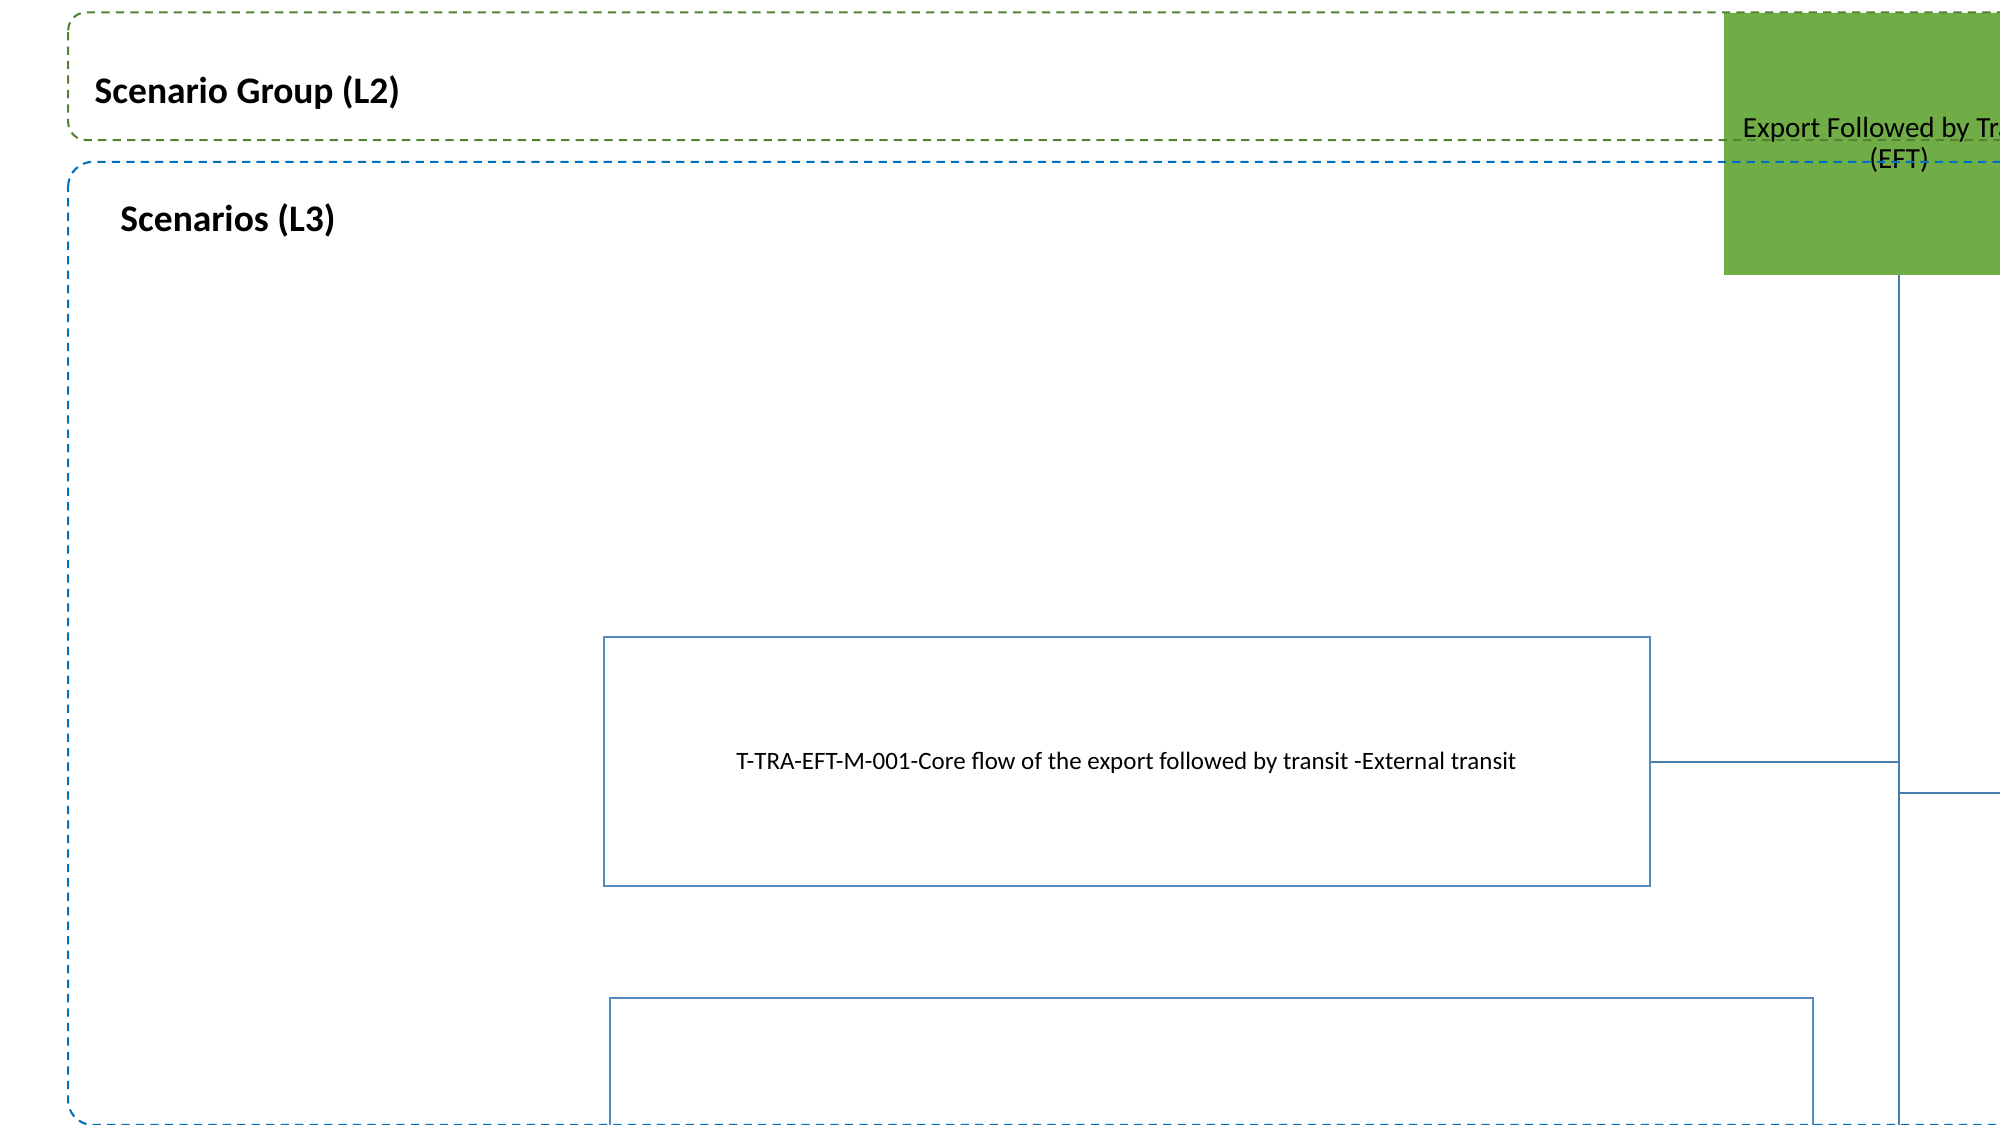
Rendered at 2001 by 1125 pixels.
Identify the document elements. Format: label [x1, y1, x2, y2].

text_box [68, 12, 2000, 1125]
